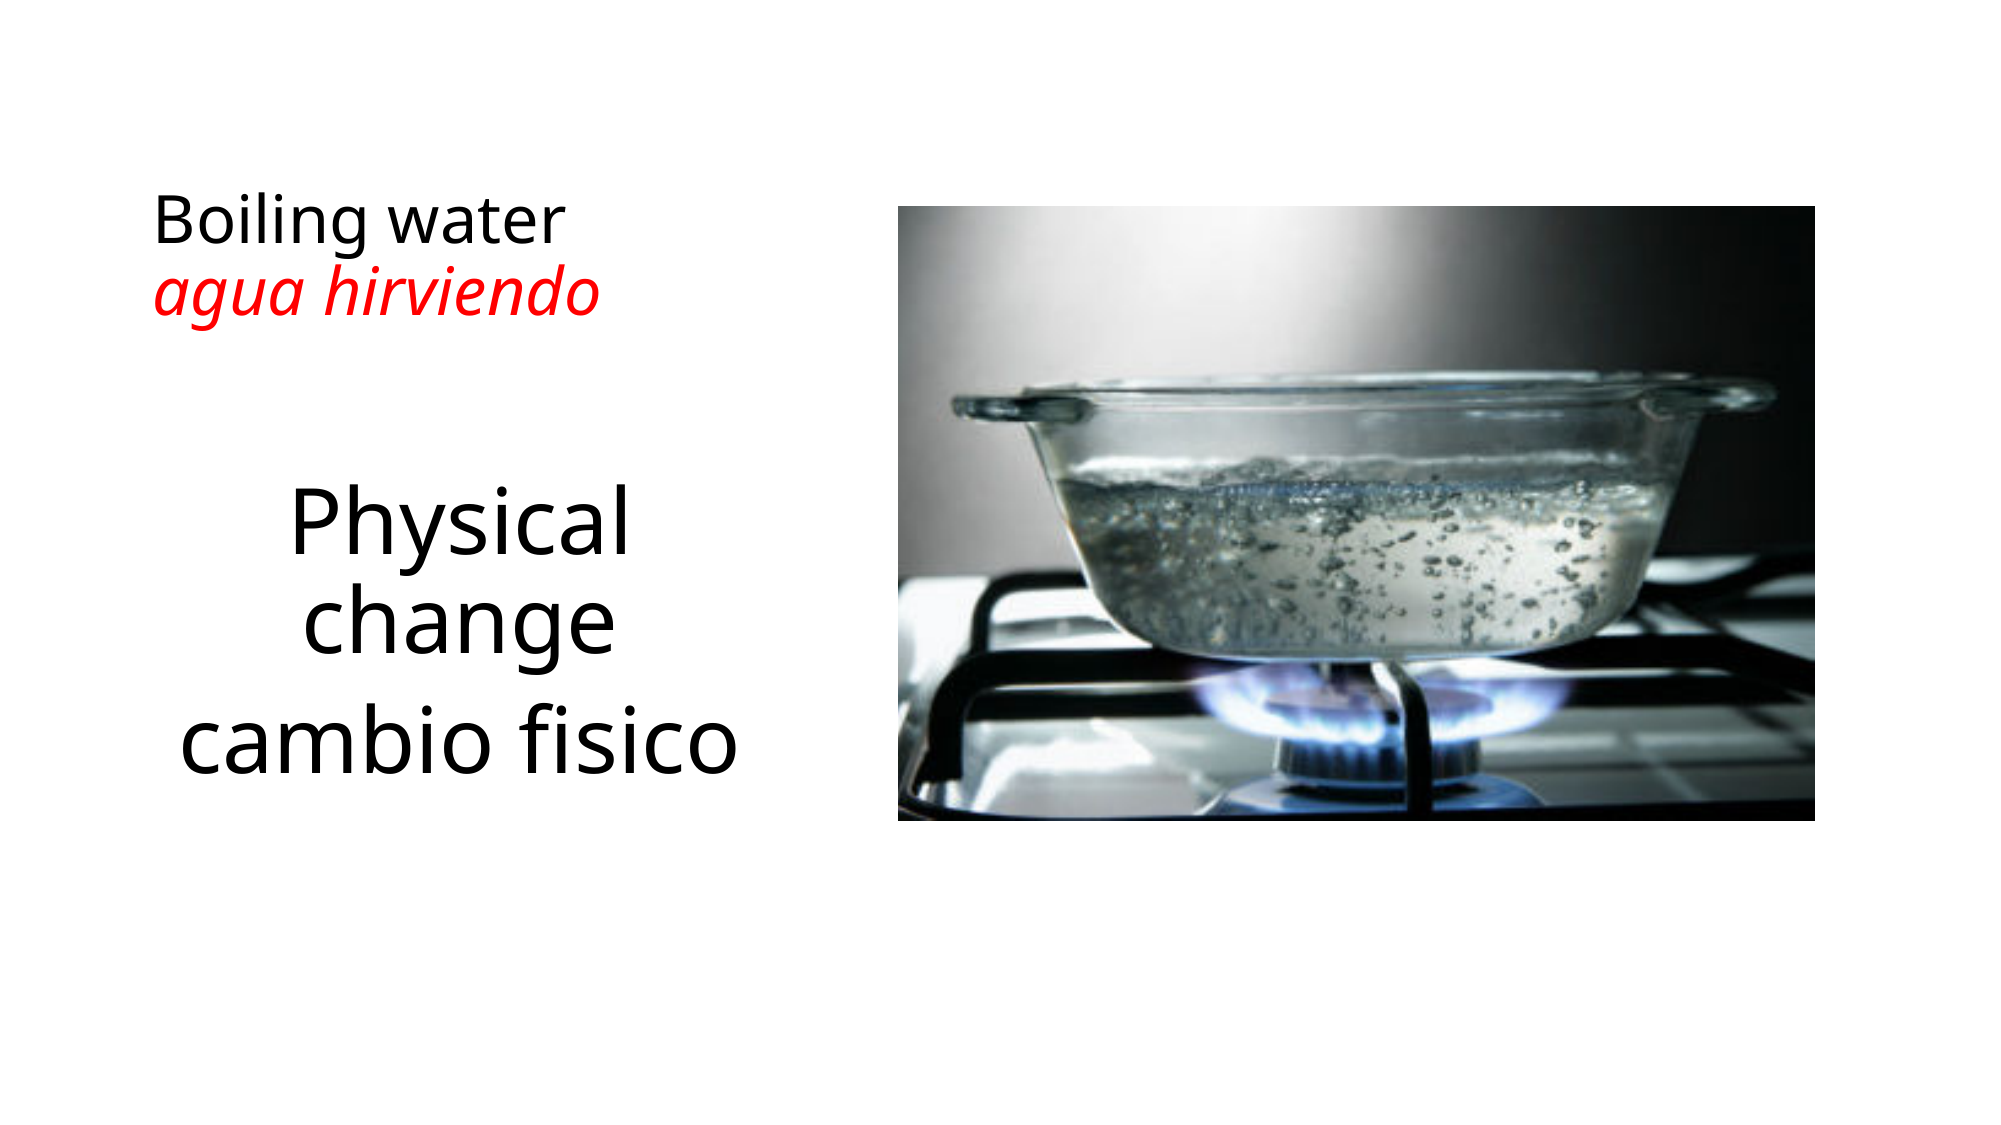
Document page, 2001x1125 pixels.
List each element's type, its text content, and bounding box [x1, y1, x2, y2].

picture [898, 206, 1815, 822]
title Boiling water agua hirviendo [137, 75, 783, 338]
list Physical change cambio fisico [137, 468, 783, 1094]
